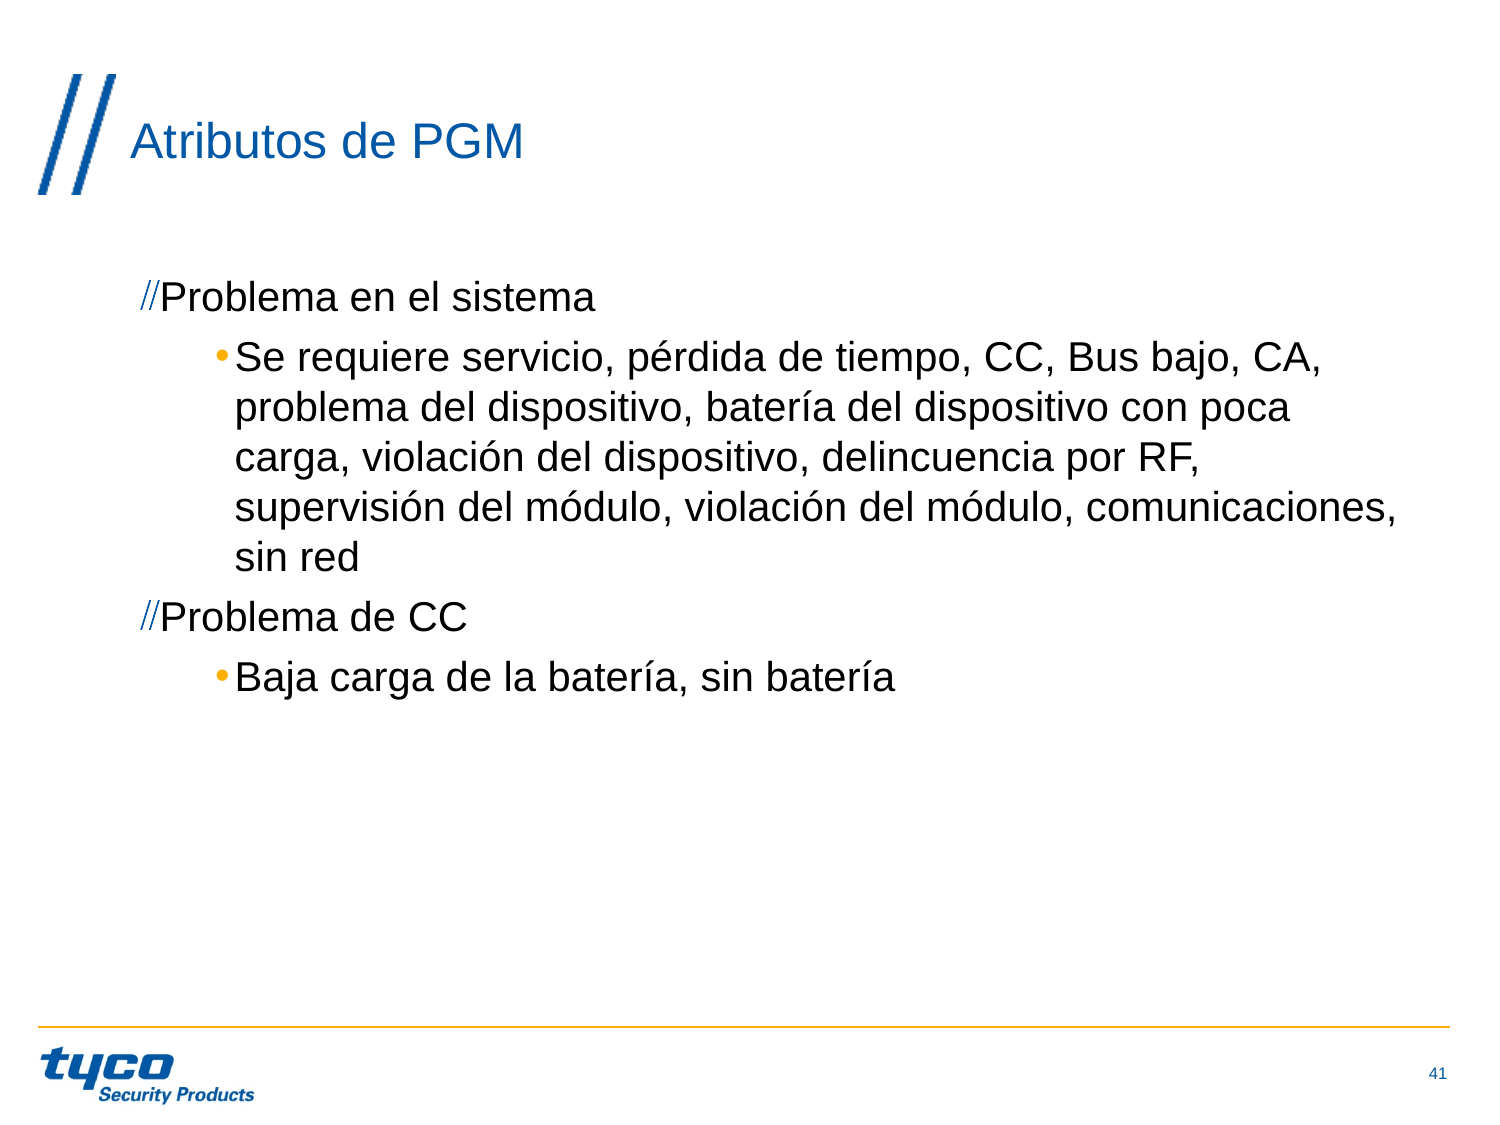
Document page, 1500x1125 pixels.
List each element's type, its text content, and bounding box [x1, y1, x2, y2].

title Atributos de PGM [115, 44, 1426, 233]
slide_number 41 [1387, 1042, 1463, 1103]
text_box [97, 1061, 228, 1091]
picture [140, 280, 170, 310]
picture [37, 74, 115, 195]
picture [34, 1040, 260, 1107]
list Problema en el sistema Se requiere servicio, pérdida de tiempo, CC, Bus bajo, CA, problema del dispositivo, batería del dispositivo con poca carga, violación del dispositivo, delincuencia por RF, supervisión del módulo, violación del módulo, comunicaciones, sin red Problema de CC Baja carga de la batería, sin batería [124, 262, 1426, 976]
picture [140, 600, 170, 630]
